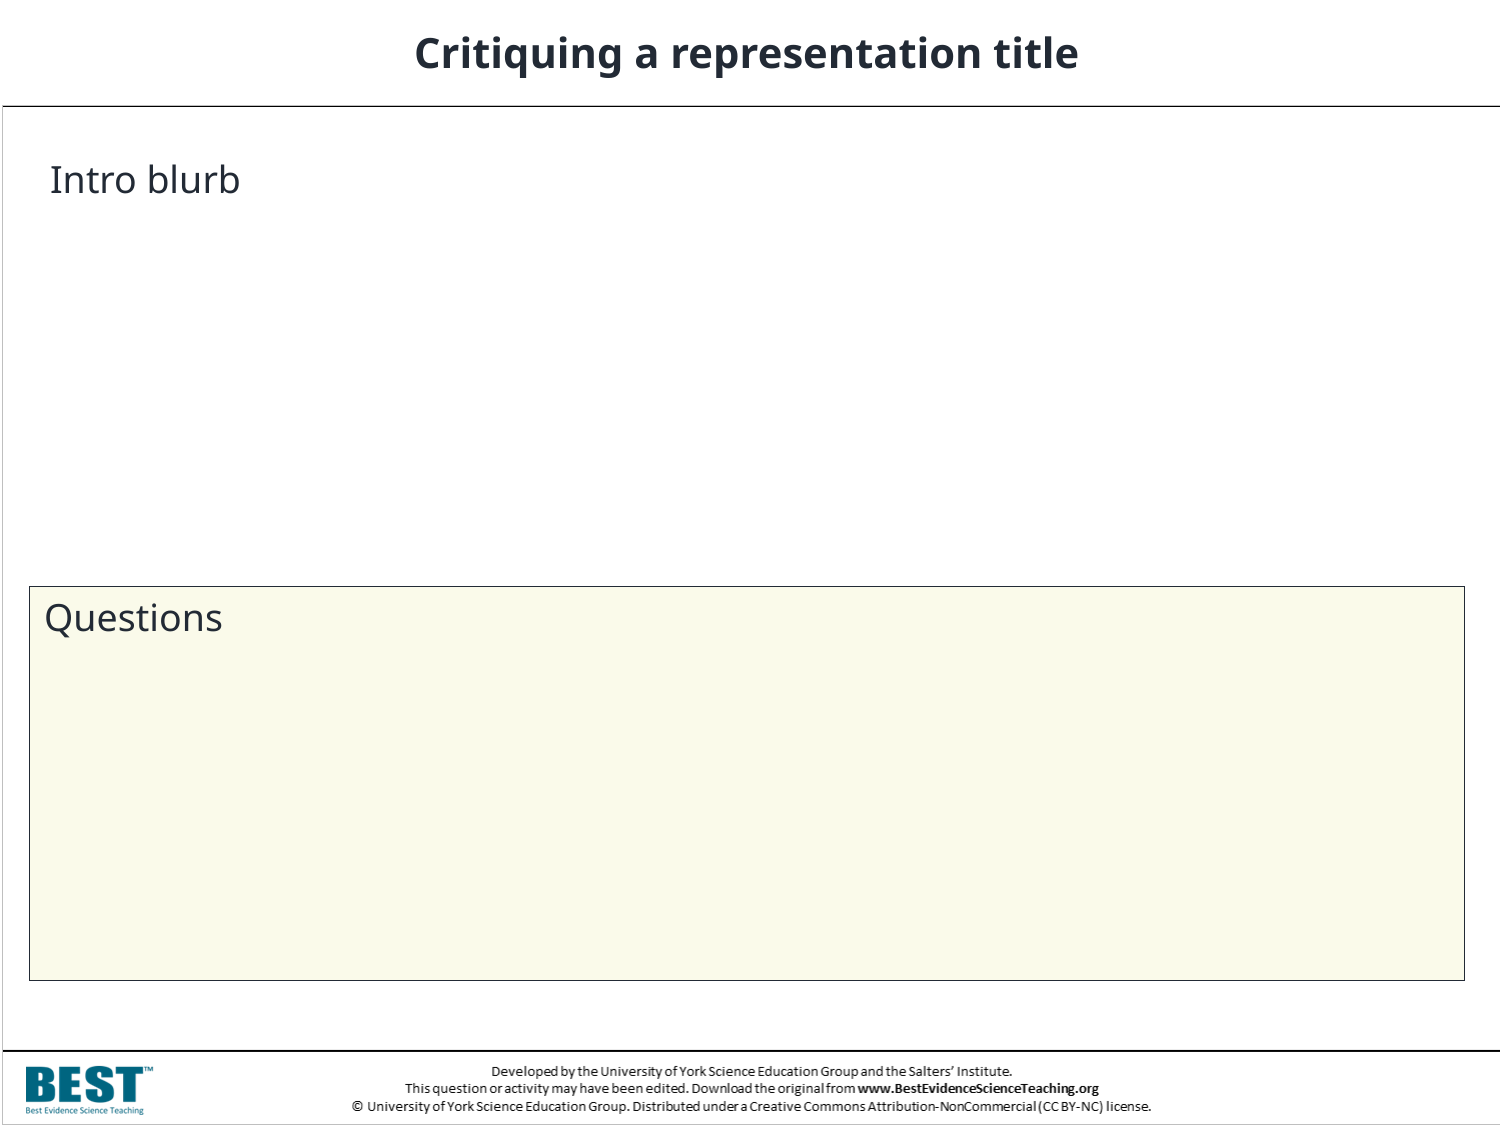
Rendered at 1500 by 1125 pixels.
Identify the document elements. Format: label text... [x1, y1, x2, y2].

picture [2, 105, 1500, 1125]
text_box Critiquing a representation title [23, 4, 1471, 99]
